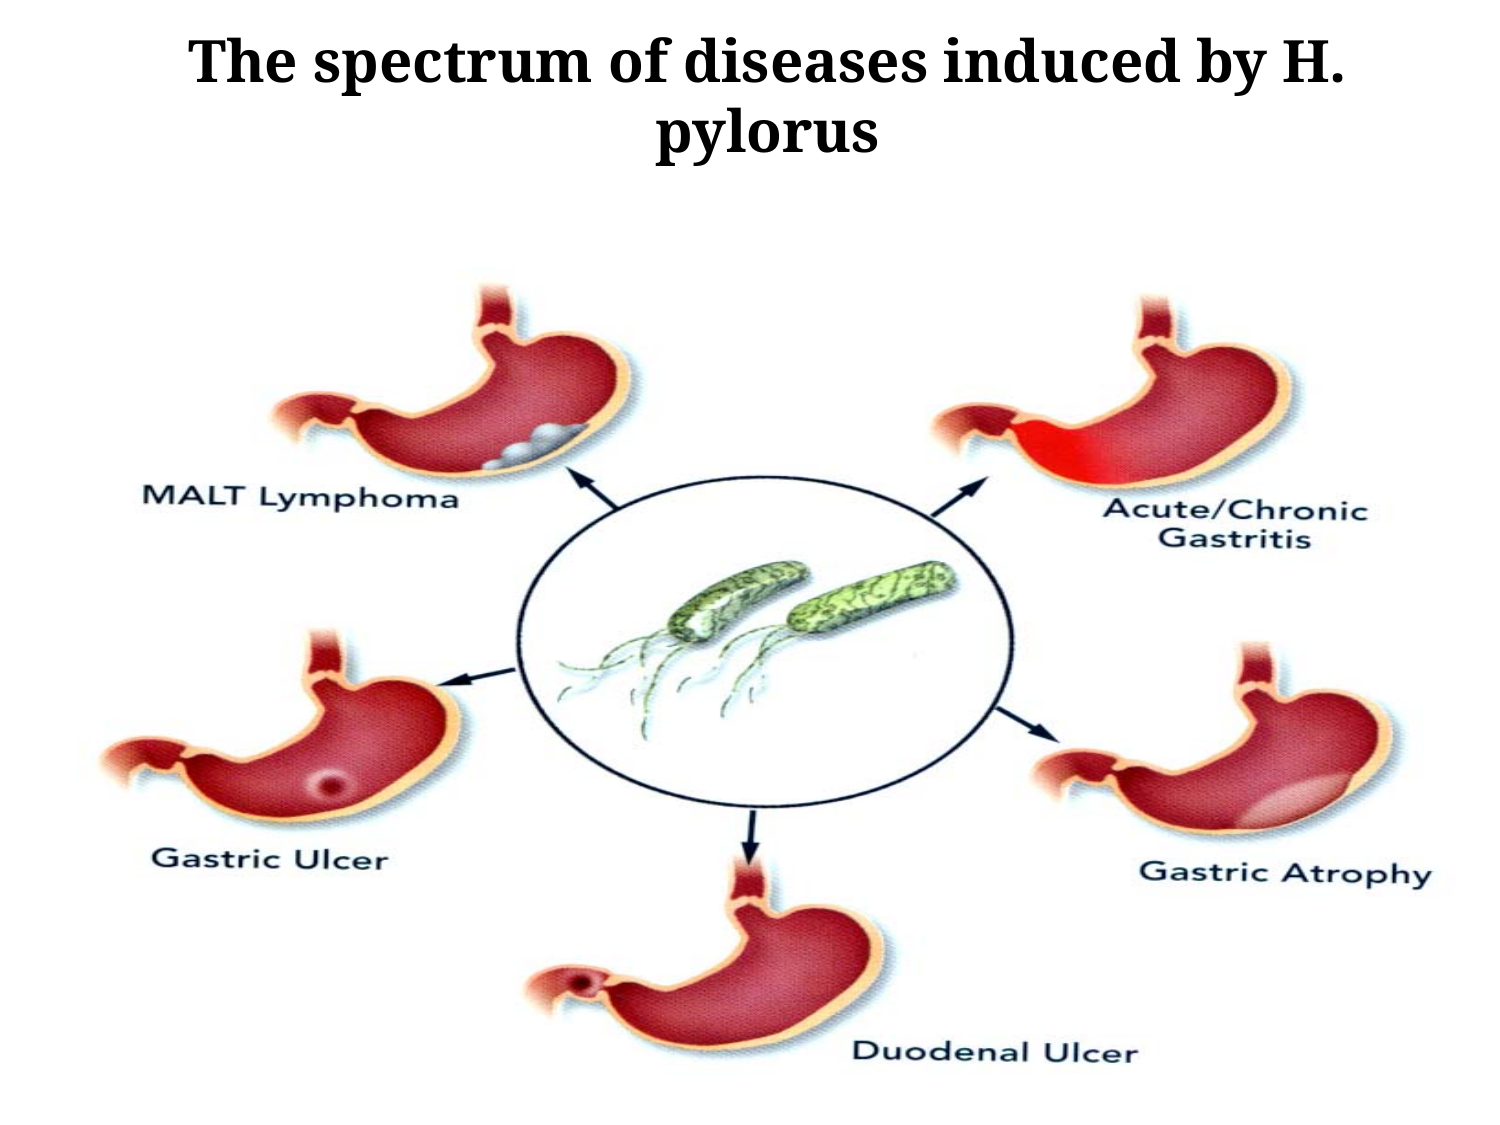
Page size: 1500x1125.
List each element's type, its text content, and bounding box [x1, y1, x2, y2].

text_box The spectrum of diseases induced by H. pylorus [105, 16, 1431, 135]
picture [76, 266, 1459, 1079]
